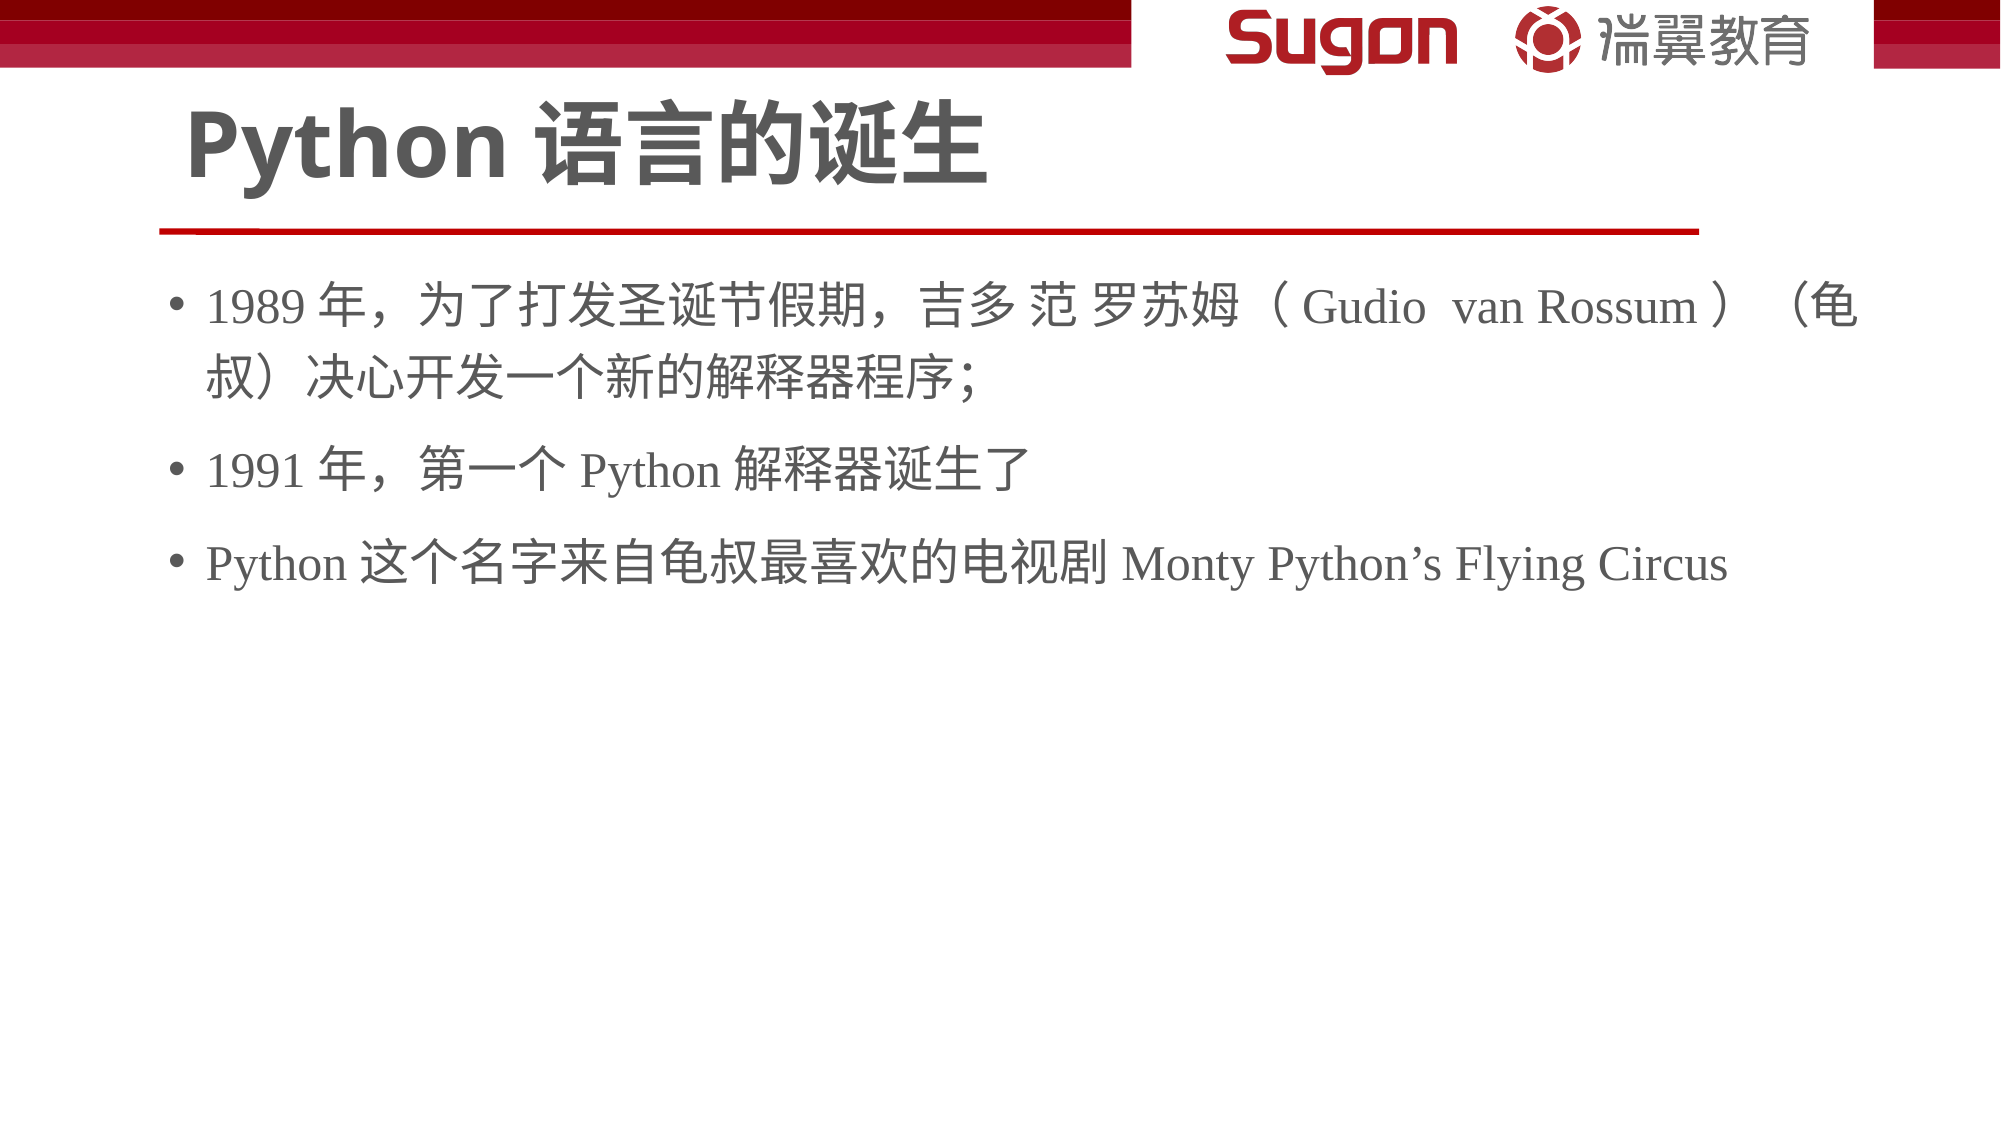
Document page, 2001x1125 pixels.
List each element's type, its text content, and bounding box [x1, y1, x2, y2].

picture [1194, 0, 1484, 91]
picture [1515, 6, 1809, 73]
list 1989年，为了打发圣诞节假期，吉多 范 罗苏姆（Gudio van Rossum）（龟叔）决心开发一个新的解释器程序； 1991年，第一个Python解释器诞生了 Python这个名字来自龟叔最喜欢的电视剧Monty Python’s Flying Circus [153, 253, 1879, 1028]
title Python语言的诞生 [169, 91, 1895, 214]
